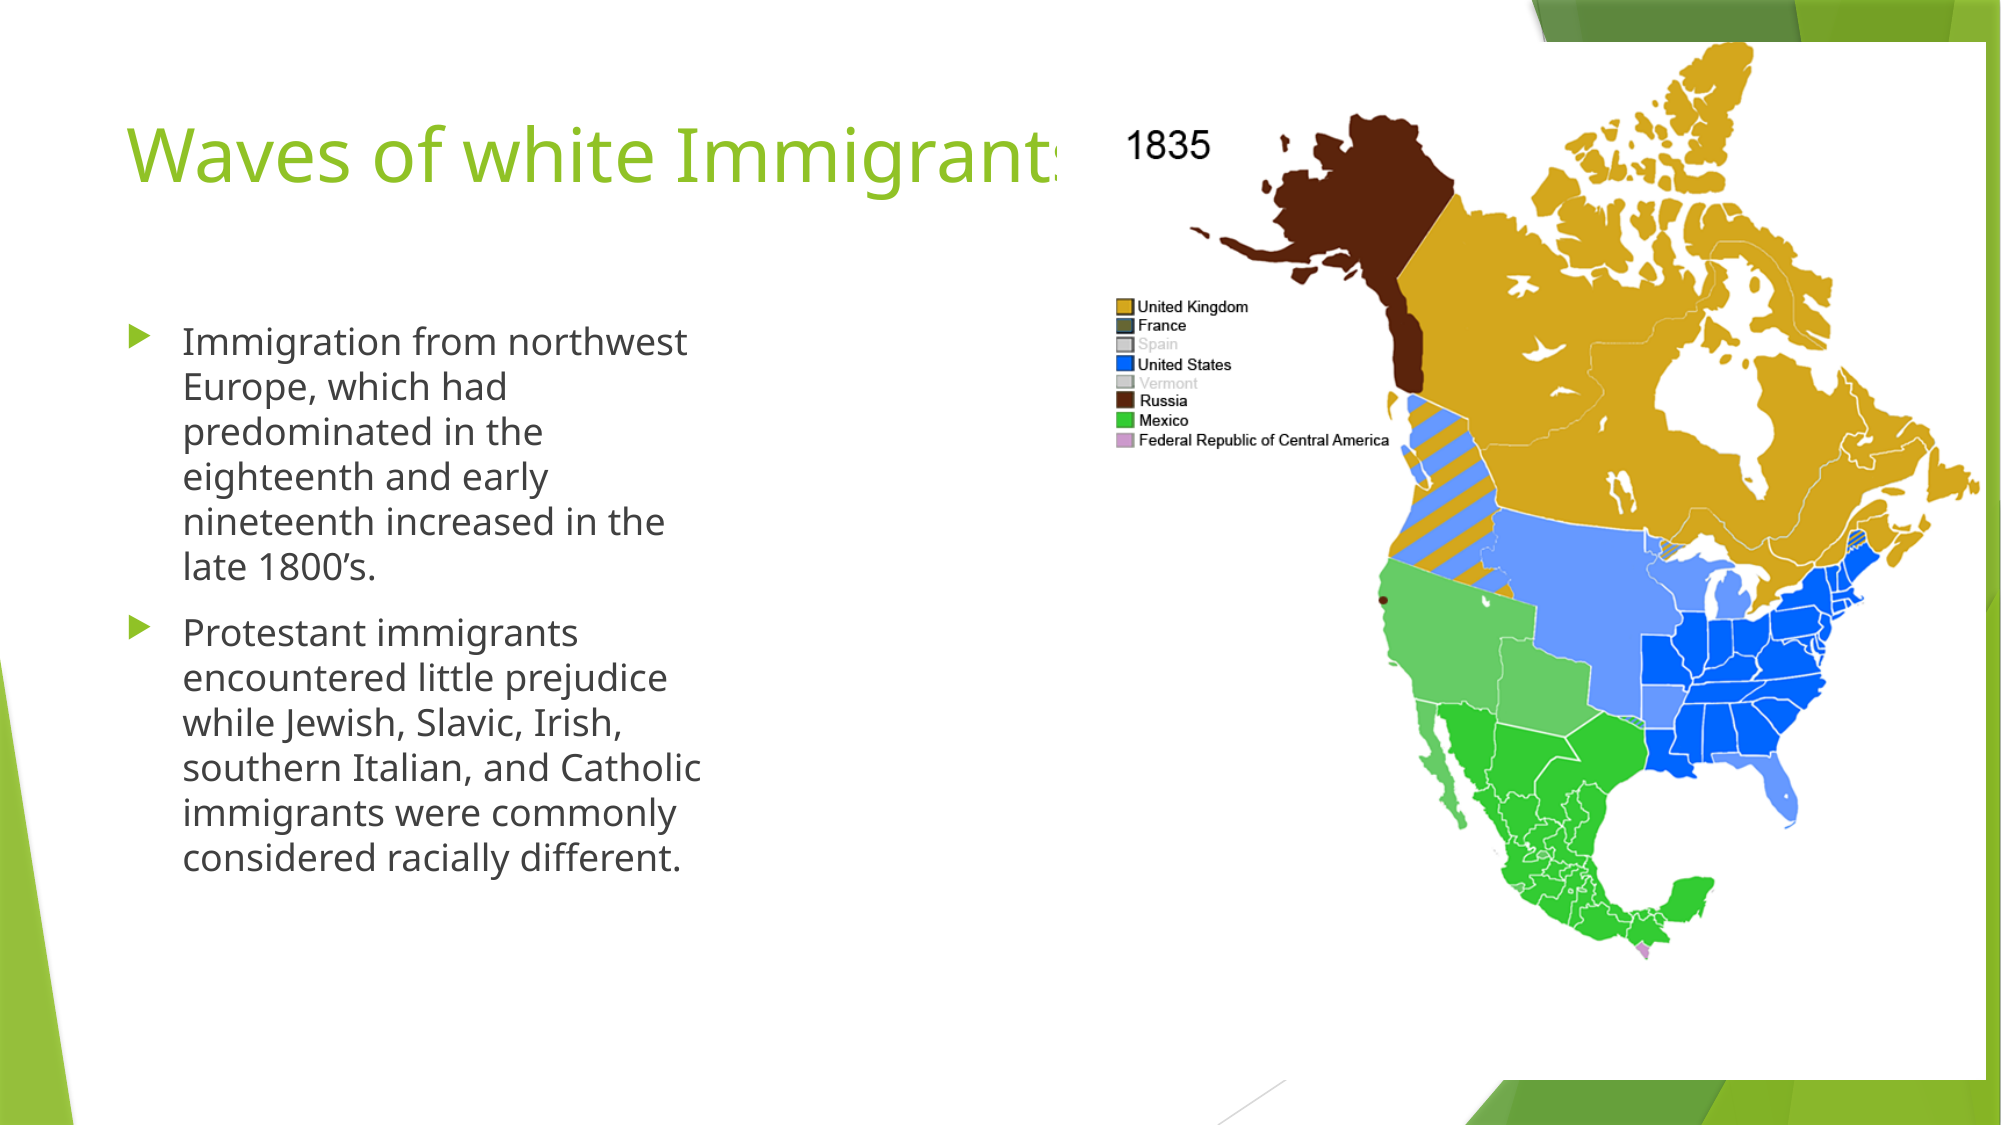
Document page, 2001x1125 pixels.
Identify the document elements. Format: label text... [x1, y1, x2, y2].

list Immigration from northwest Europe, which had predominated in the eighteenth and early nineteenth increased in the late 1800’s. Protestant immigrants encountered little prejudice while Jewish, Slavic, Irish, southern Italian, and Catholic immigrants were commonly considered racially different. [111, 310, 740, 1080]
title Waves of white Immigrants [111, 99, 1052, 317]
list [1057, 41, 1986, 1081]
